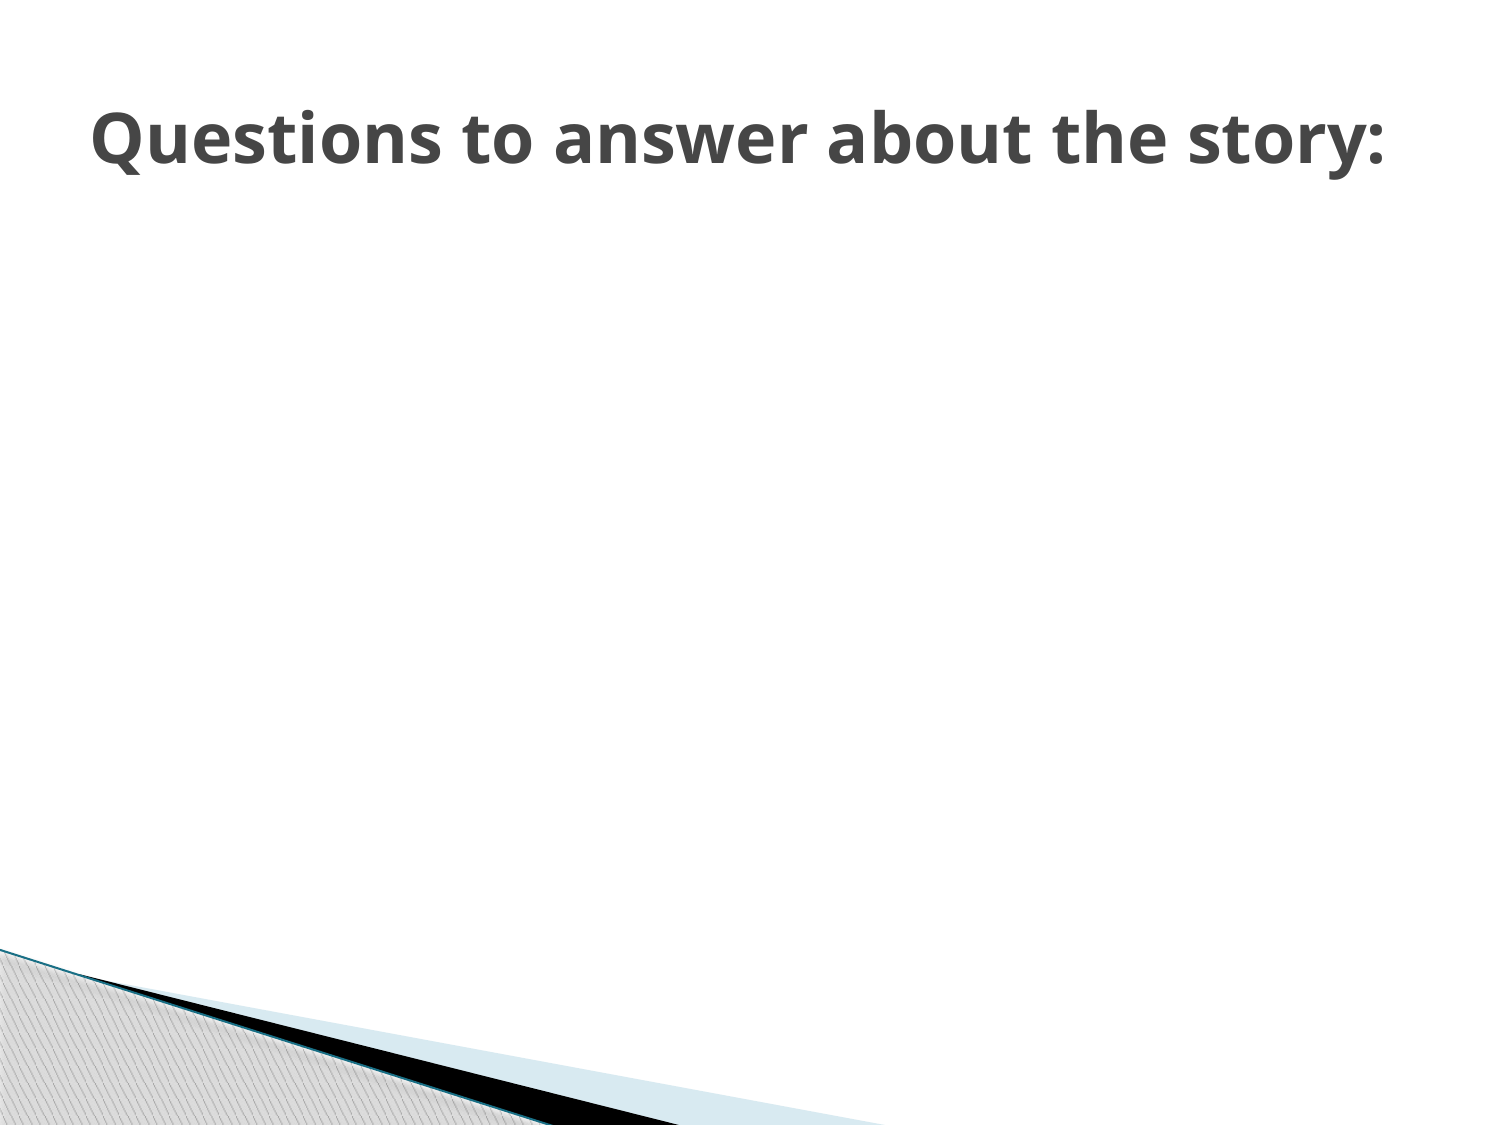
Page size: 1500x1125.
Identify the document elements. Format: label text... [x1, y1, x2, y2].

title Questions to answer about the story: [75, 45, 1425, 225]
